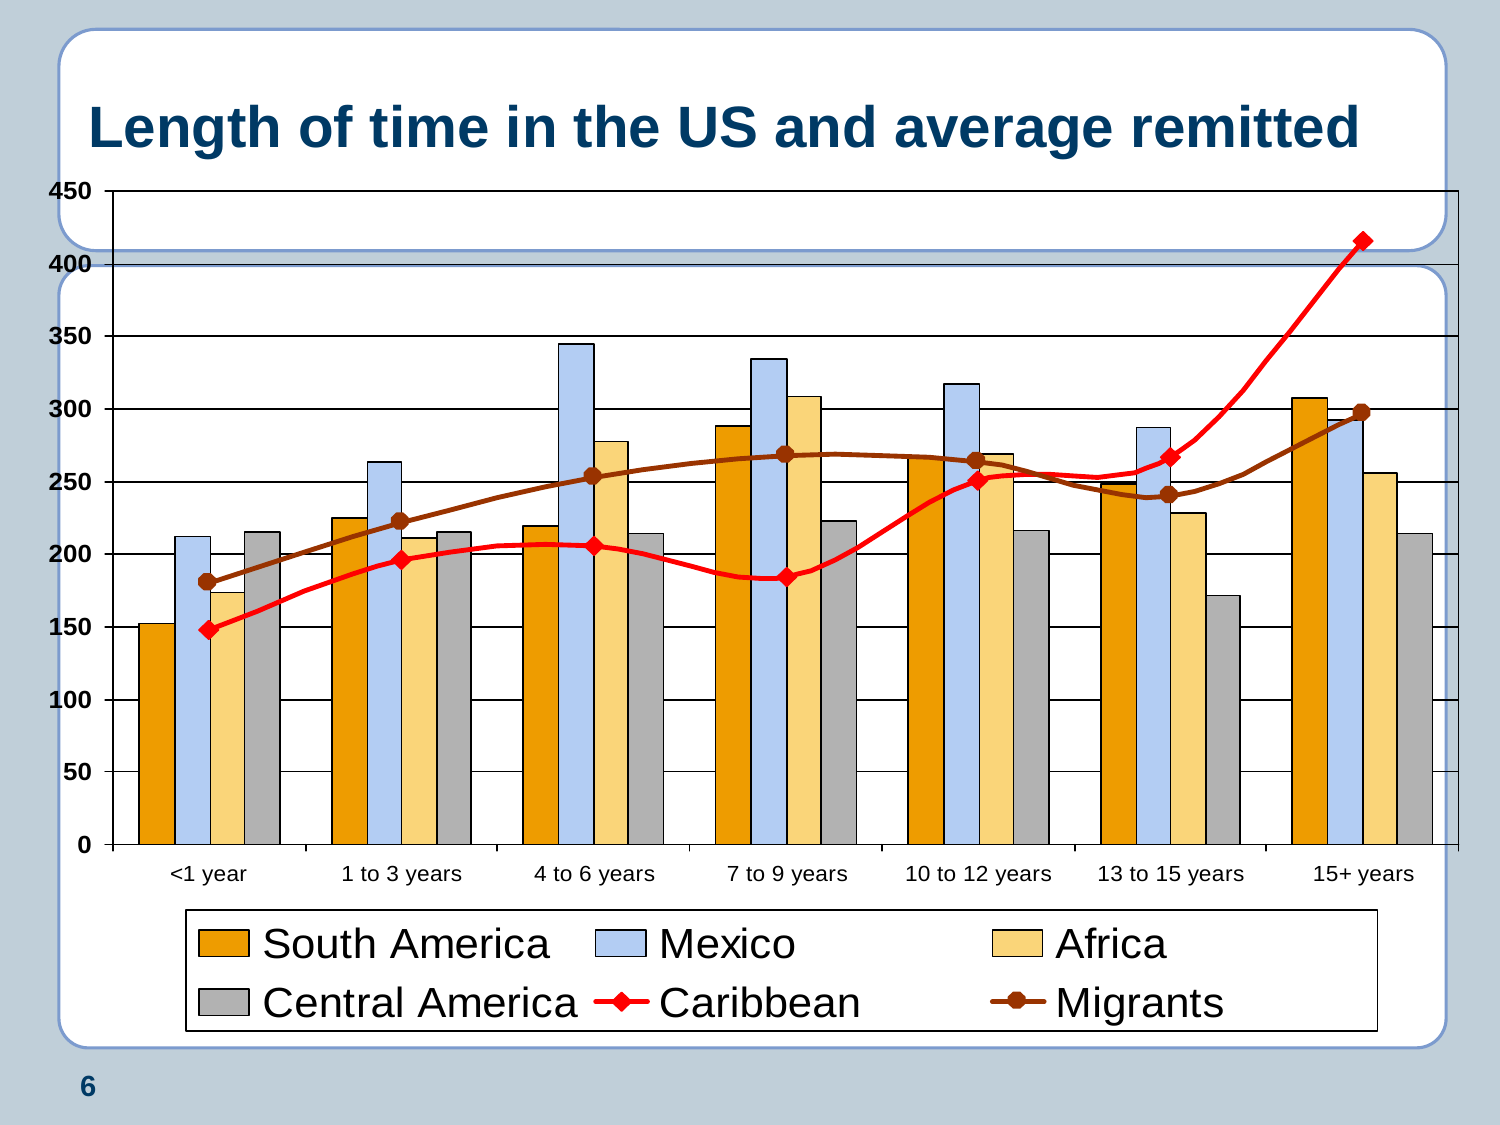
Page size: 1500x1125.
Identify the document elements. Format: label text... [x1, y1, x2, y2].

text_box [17, 161, 1487, 1048]
title Length of time in the US and average remitted [88, 66, 1424, 159]
